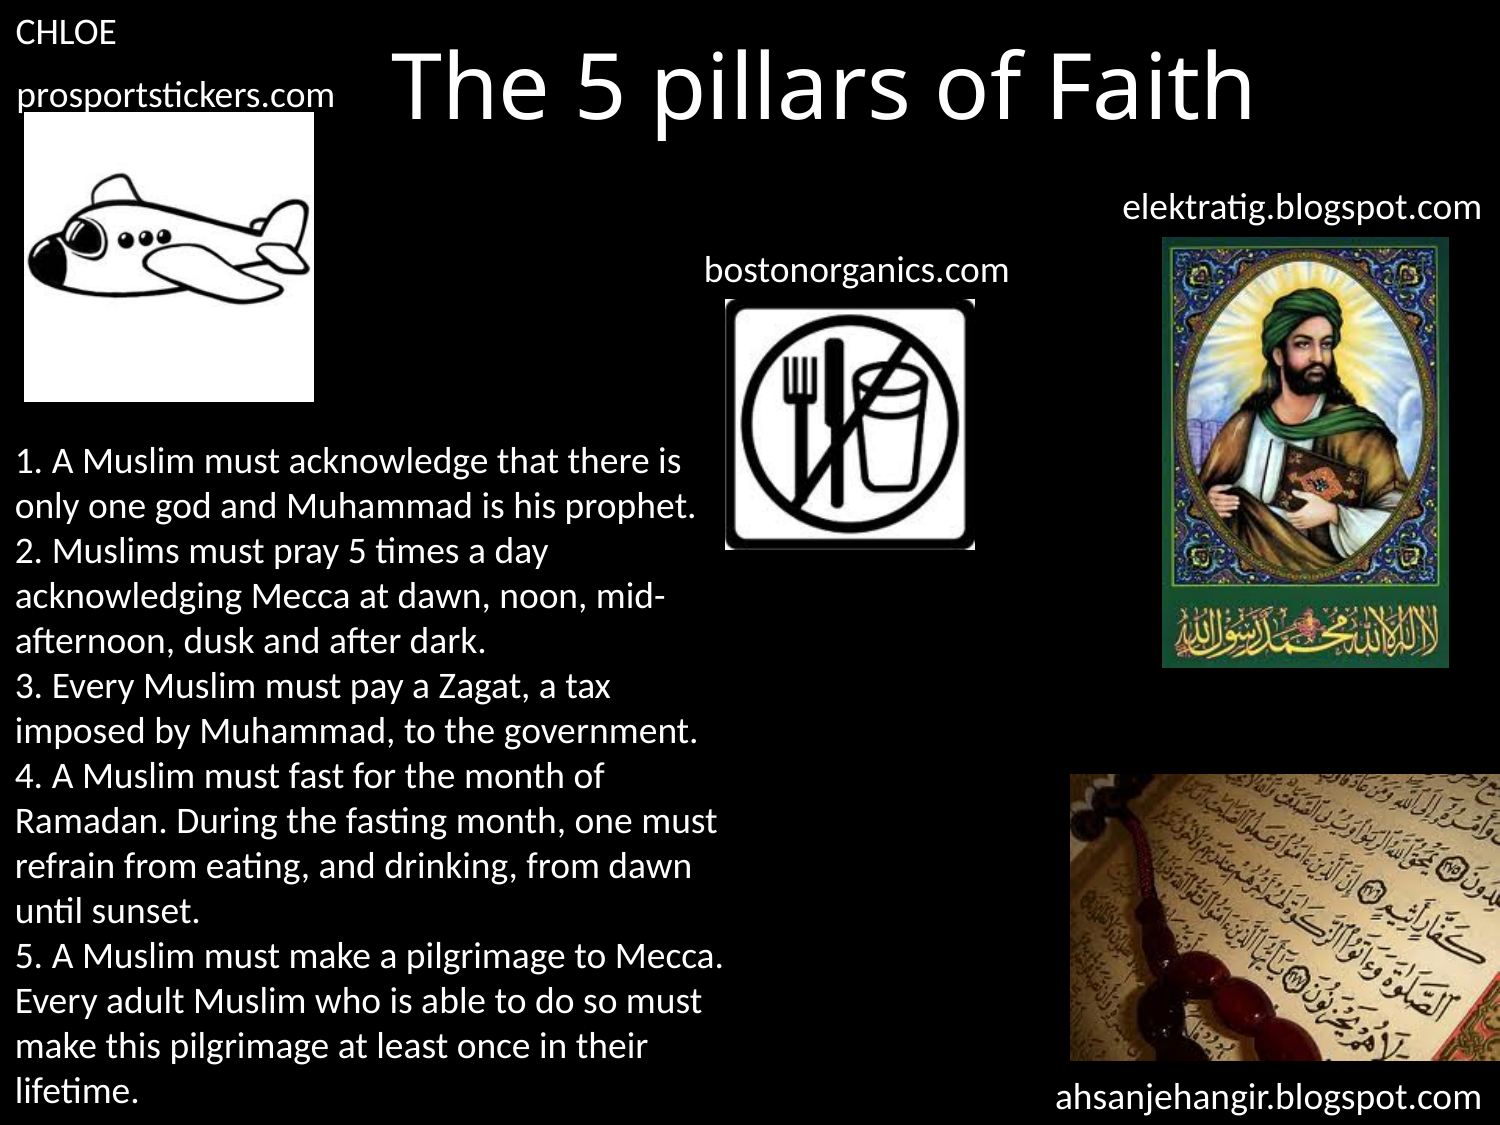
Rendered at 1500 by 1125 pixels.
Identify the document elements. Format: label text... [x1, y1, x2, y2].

text_box bostonorganics.com [689, 237, 1026, 298]
picture [1069, 774, 1500, 1062]
title The 5 pillars of Faith [149, 0, 1500, 178]
text_box prosportstickers.com [1, 62, 351, 123]
picture [1162, 237, 1449, 668]
text_box elektratig.blogspot.com [1107, 174, 1498, 235]
text_box CHLOE [0, 0, 132, 60]
text_box 1. A Muslim must acknowledge that there is only one god and Muhammad is his prophet. 2. Muslims must pray 5 times a day acknowledging Mecca at dawn, noon, mid-afternoon, dusk and after dark. 3. Every Muslim must pay a Zagat, a tax imposed by Muhammad, to the government. 4. A Muslim must fast for the month of Ramadan. During the fasting month, one must refrain from eating, and drinking, from dawn until sunset. 5. A Muslim must make a pilgrimage to Mecca. Every adult Muslim who is able to do so must make this pilgrimage at least once in their lifetime. [0, 428, 750, 1119]
picture [724, 299, 976, 551]
picture [24, 112, 315, 402]
text_box ahsanjehangir.blogspot.com [1040, 1064, 1498, 1124]
